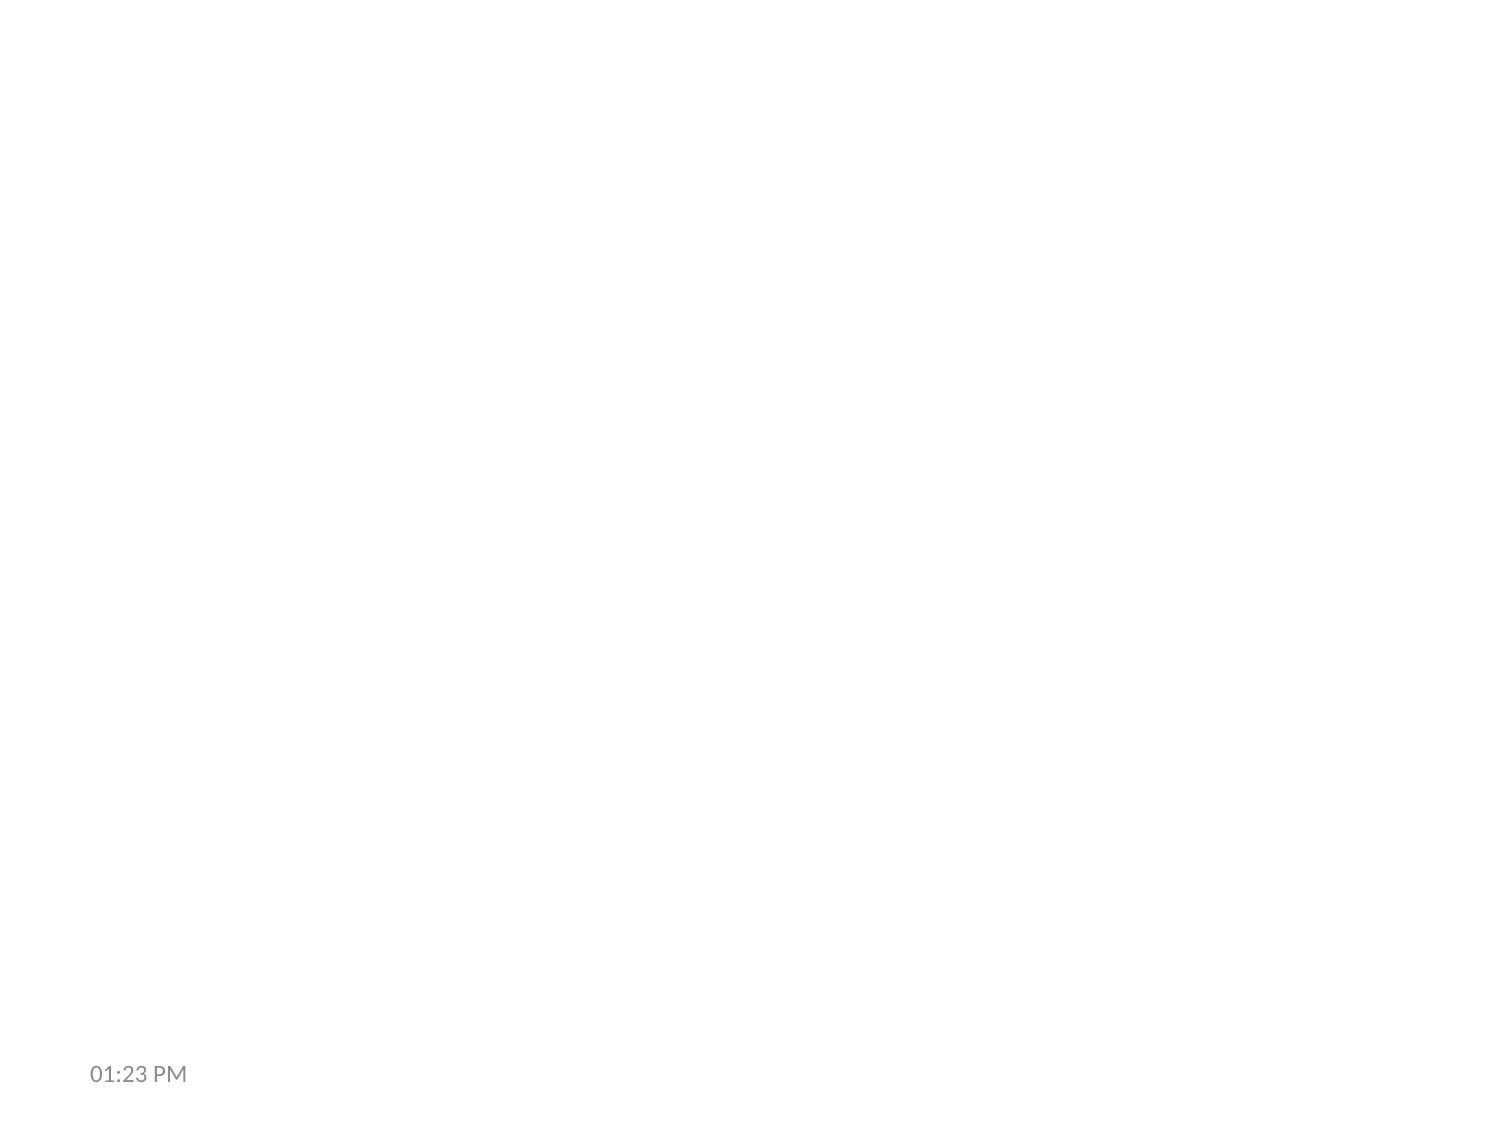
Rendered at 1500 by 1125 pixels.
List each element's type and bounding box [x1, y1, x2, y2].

slide_number [75, 1042, 425, 1103]
